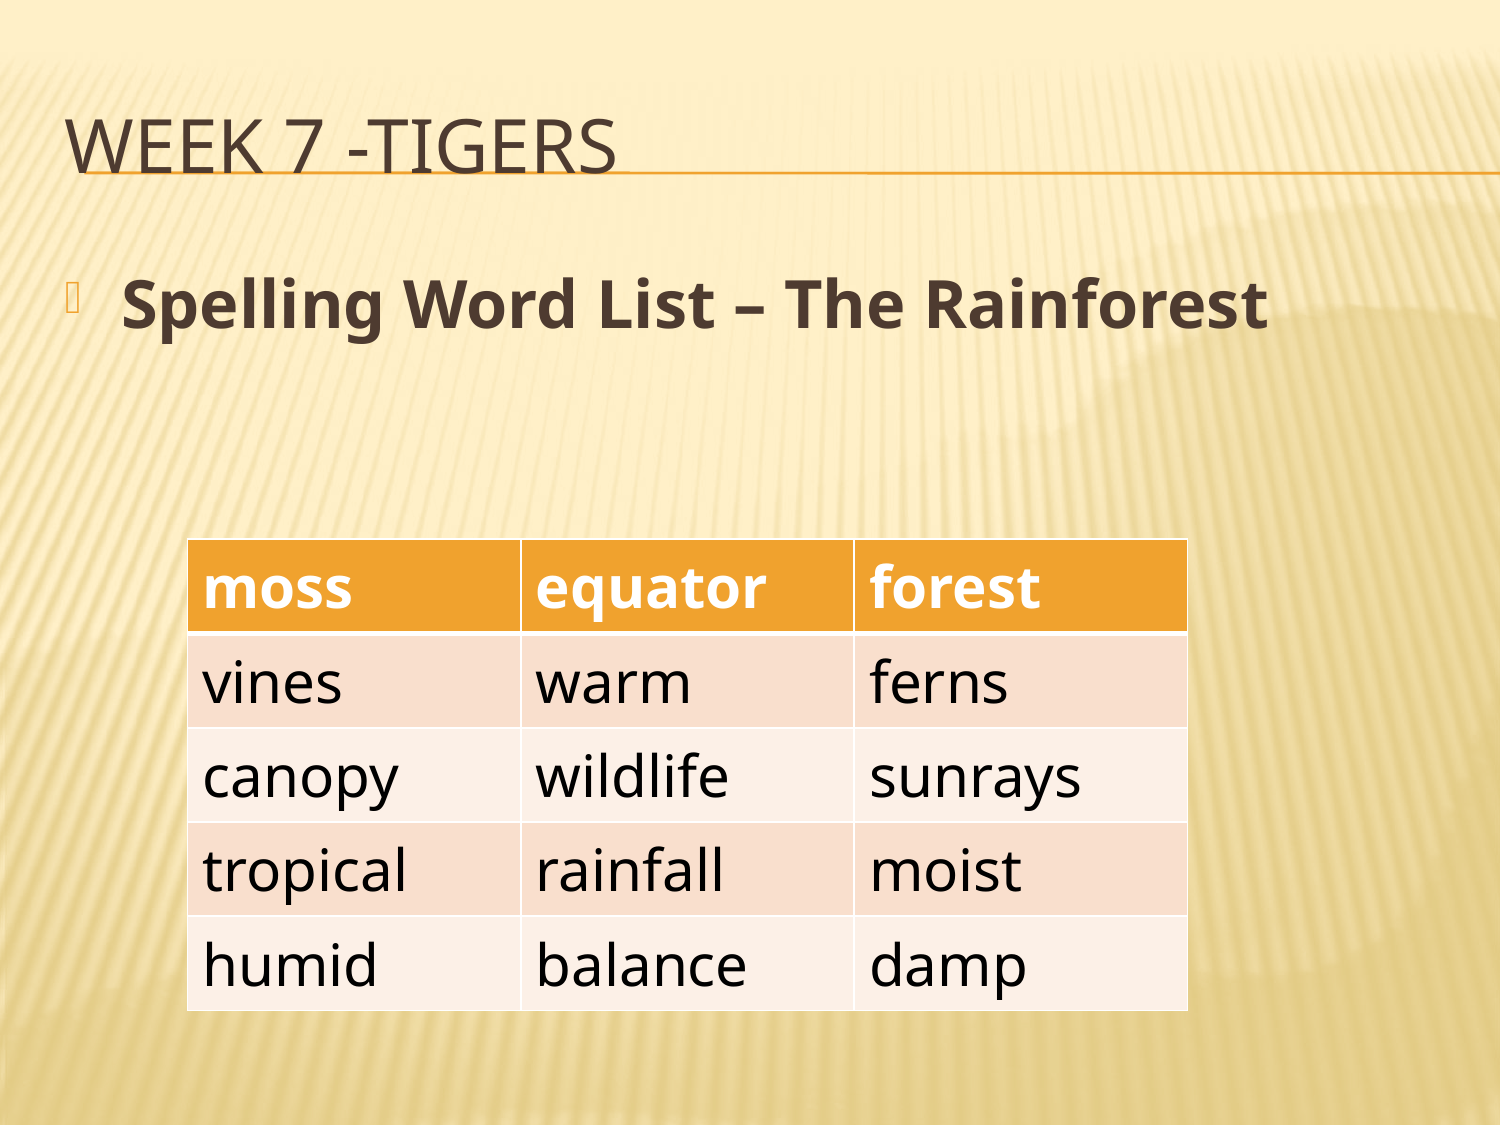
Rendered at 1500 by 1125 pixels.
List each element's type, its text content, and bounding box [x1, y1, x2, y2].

table_header equator [522, 540, 853, 631]
table_cell rainfall [522, 823, 853, 915]
table_cell moist [855, 823, 1187, 915]
table_cell balance [522, 917, 853, 1010]
table_cell wildlife [522, 729, 853, 821]
table_cell sunrays [855, 729, 1187, 821]
title Week 7 -Tigers [50, 75, 1475, 213]
list Spelling Word List – The Rainforest [50, 254, 1475, 998]
table_header moss [188, 540, 520, 631]
table_cell damp [855, 917, 1187, 1010]
table_cell humid [188, 917, 520, 1010]
table_cell ferns [855, 636, 1187, 727]
table_cell canopy [188, 729, 520, 821]
table_cell tropical [188, 823, 520, 915]
table_cell warm [522, 636, 853, 727]
table_cell vines [188, 636, 520, 727]
table_header forest [855, 540, 1187, 631]
